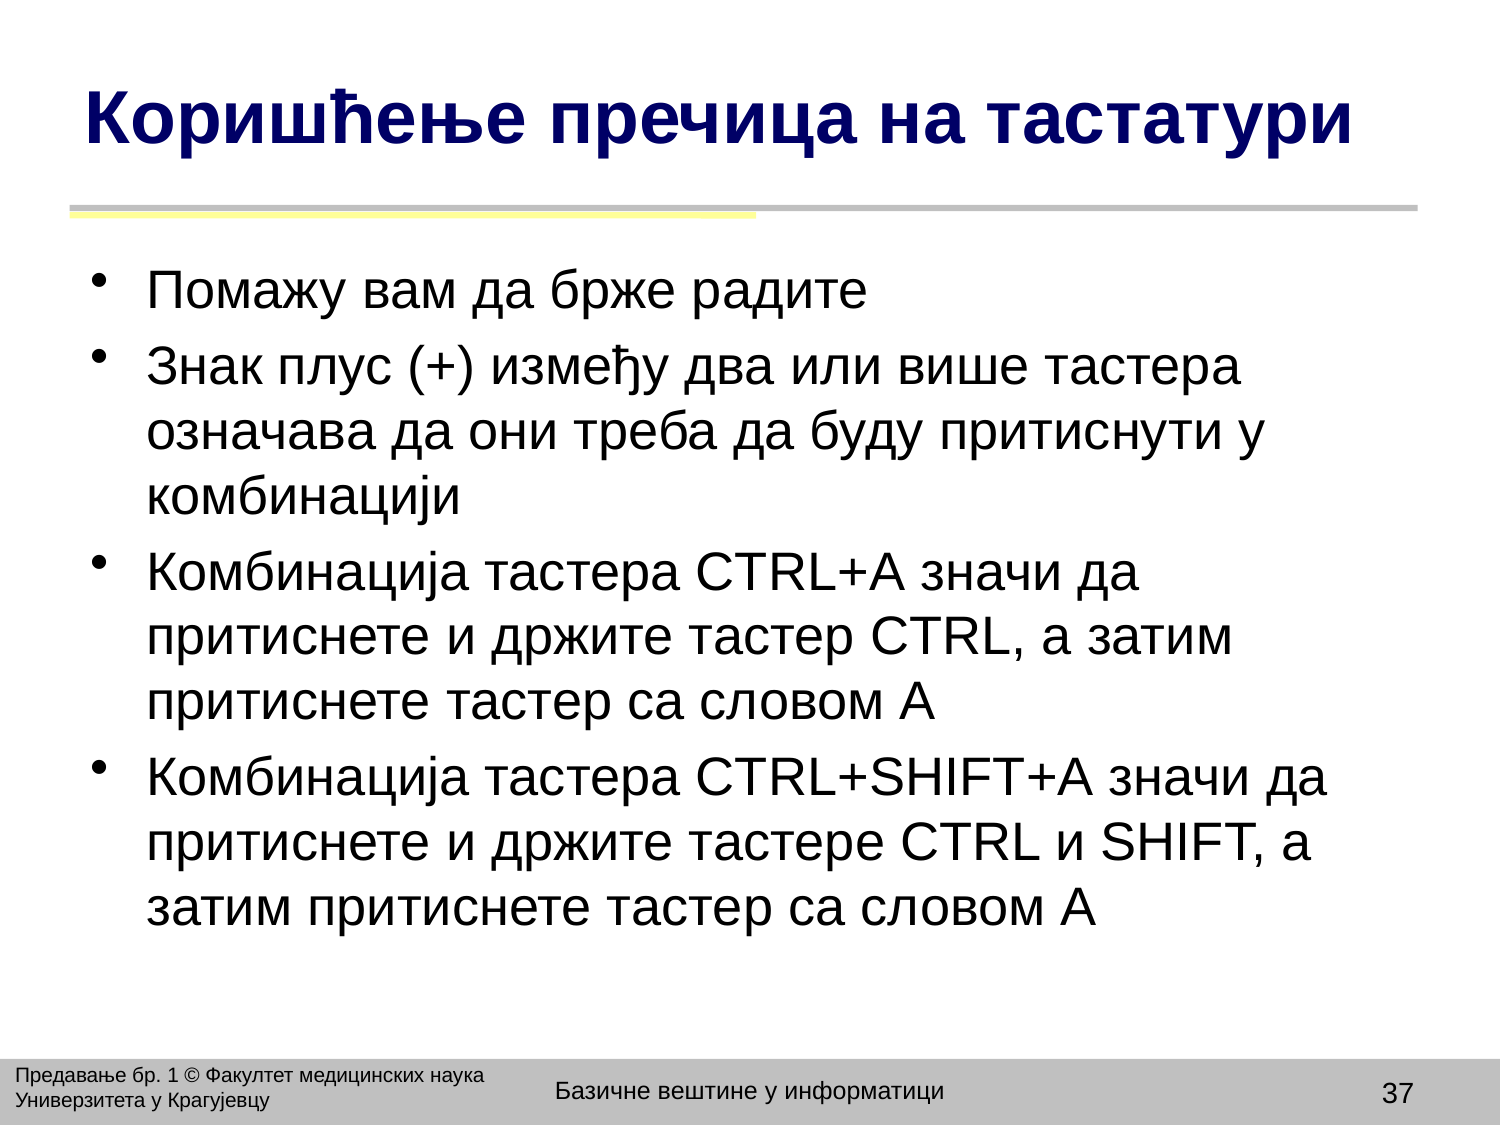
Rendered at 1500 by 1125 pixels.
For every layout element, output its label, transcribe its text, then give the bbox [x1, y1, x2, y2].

title Коришћење пречица на тастатури [69, 19, 1426, 208]
footer Базичне вештине у информатици [512, 1066, 988, 1125]
slide_number Предавање бр. 1 © Факултет медицинских наука Универзитета у Крагујевцу [0, 1053, 599, 1108]
slide_number 37 [1079, 1066, 1430, 1125]
list Помажу вам да брже радите Знак плус (+) између два или више тастера означава да они треба да буду притиснути у комбинацији Комбинација тастера CTRL+А значи да притиснете и држите тастер CTRL, а затим притиснете тастер са словом А Комбинација тастера CTRL+SHIFT+А значи да притиснете и држите тастере CTRL и SHIFT, а затим притиснете тастер са словом А [74, 246, 1426, 1023]
